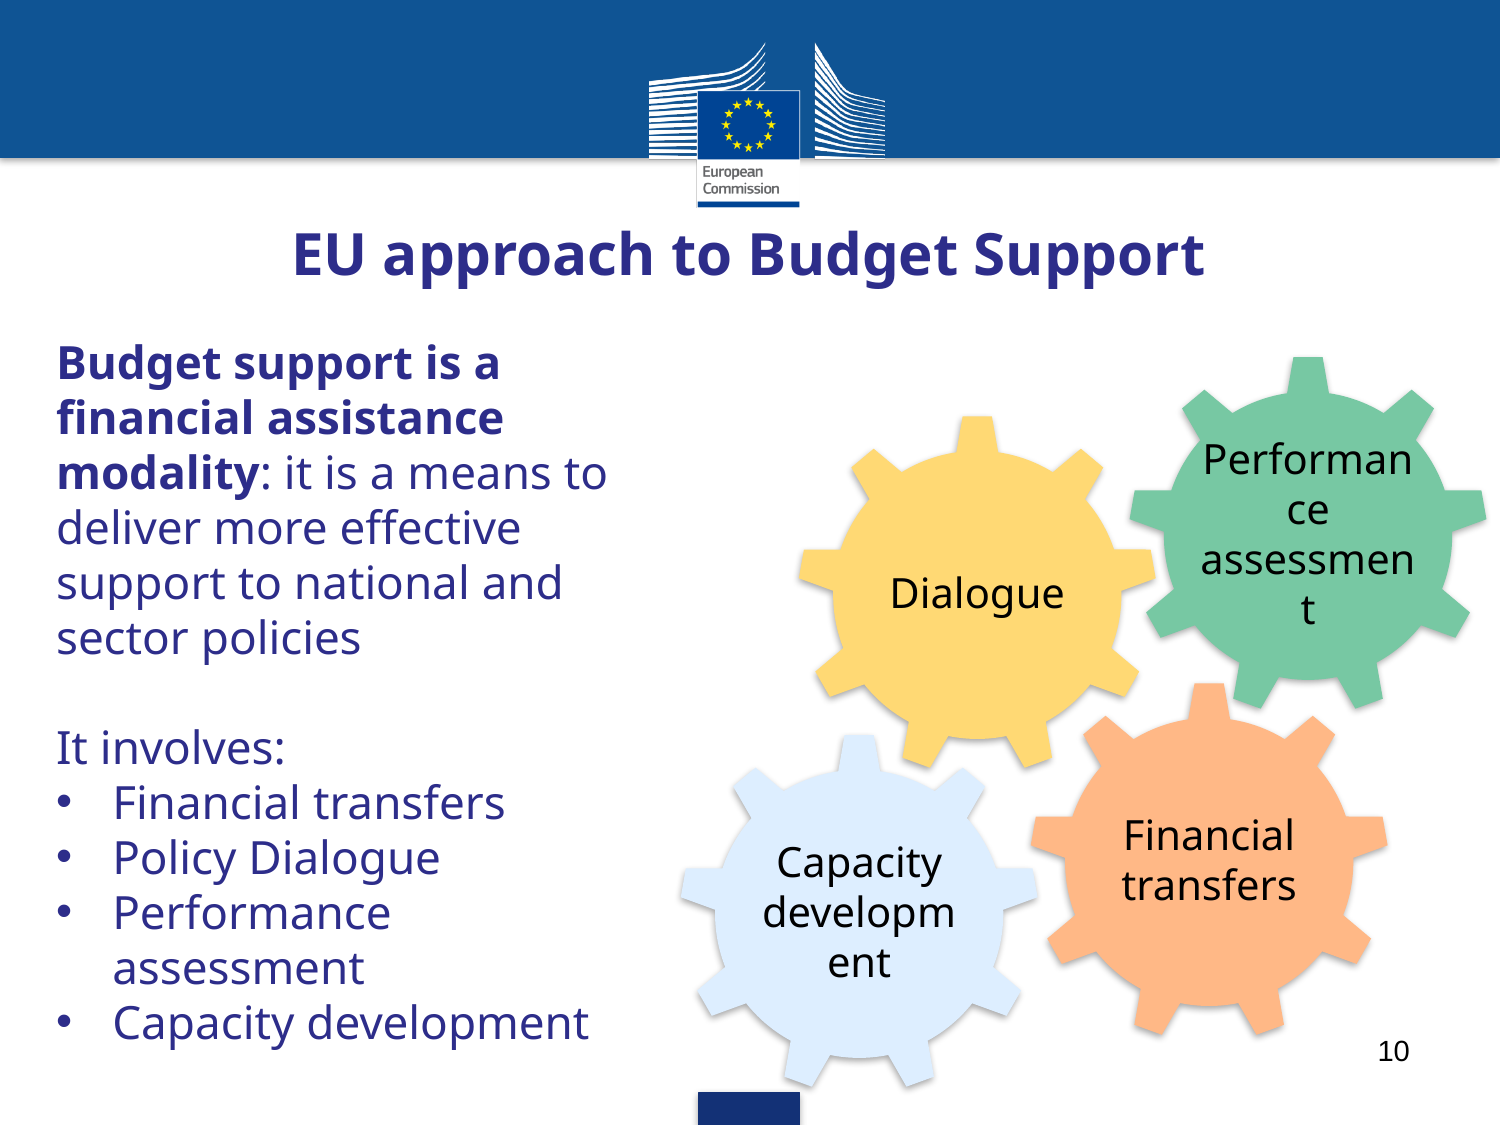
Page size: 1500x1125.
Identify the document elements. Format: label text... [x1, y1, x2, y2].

text_box Budget support is a financial assistance modality: it is a means to deliver more effective support to national and sector policies It involves: Financial transfers Policy Dialogue Performance assessment Capacity development [41, 326, 657, 1111]
title EU approach to Budget Support [135, 196, 1361, 309]
picture [649, 42, 885, 196]
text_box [678, 355, 1489, 1095]
